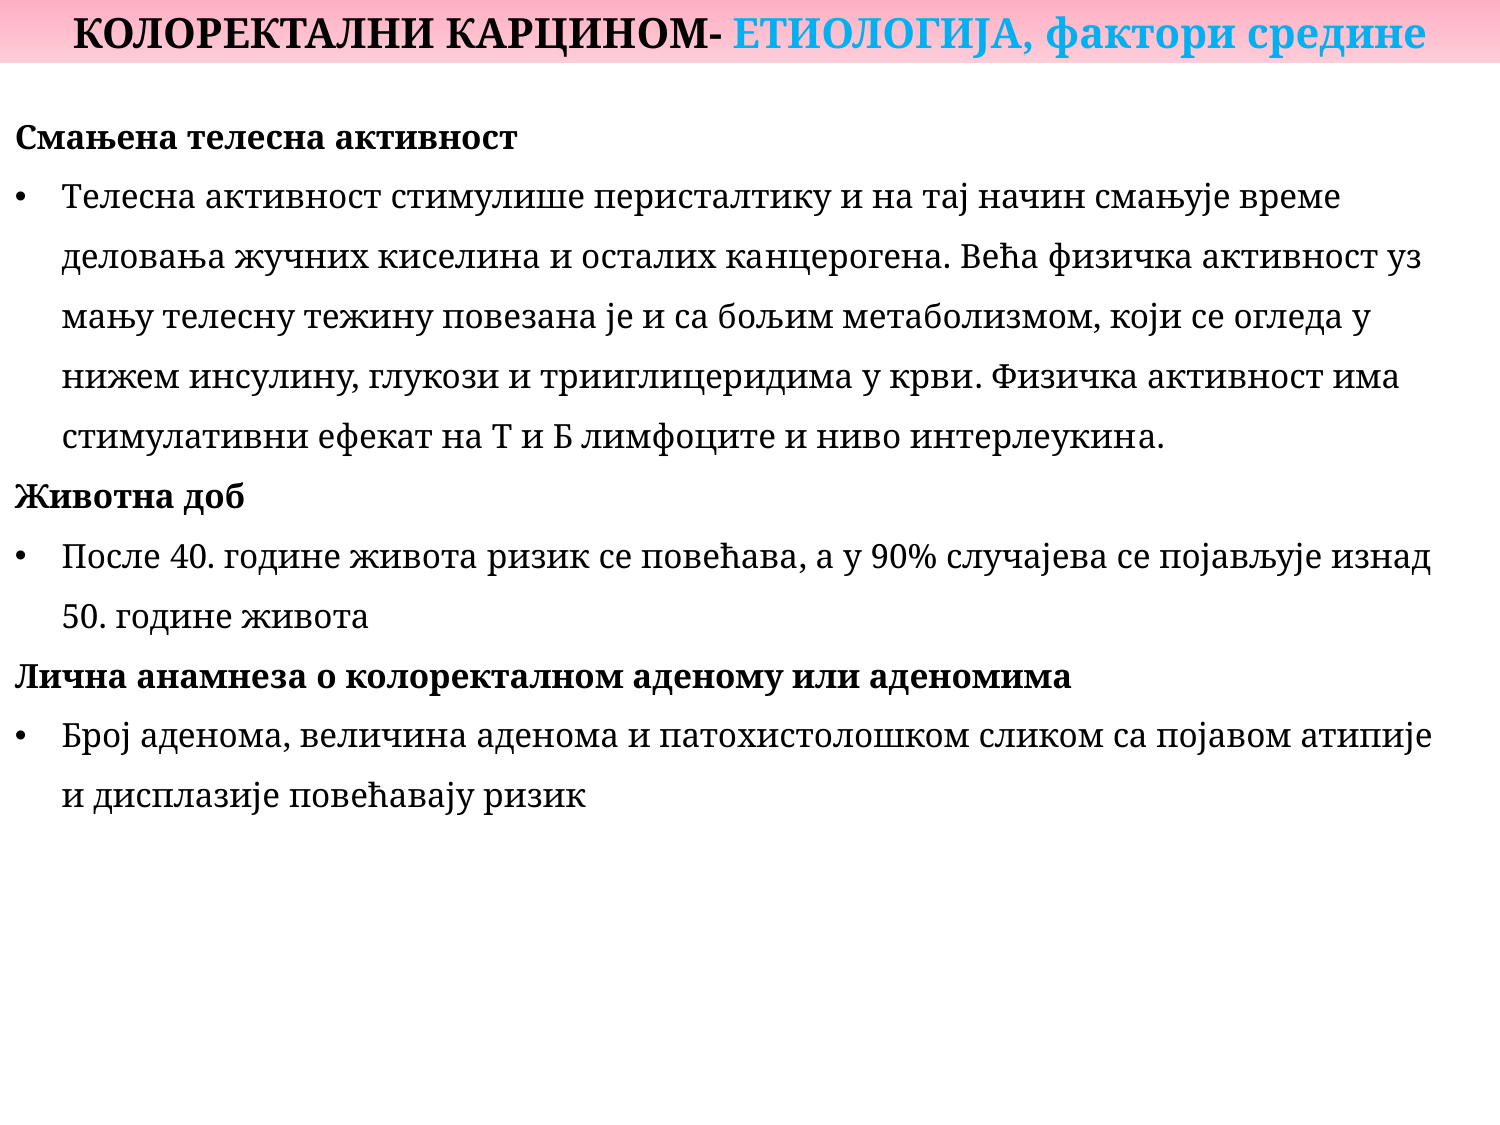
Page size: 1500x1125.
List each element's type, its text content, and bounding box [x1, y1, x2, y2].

text_box Смањена телесна активност Телесна активност стимулише перисталтику и на тај начин смањује време деловања жучних киселина и осталих канцерогена. Већа физичка активност уз мању телесну тежину повезана је и са бољим метаболизмом, који се огледа у нижем инсулину, глукози и трииглицеридима у крви. Физичка активност има стимулативни ефекат на Т и Б лимфоците и ниво интерлеукина. Животна доб После 40. године живота ризик се повећава, а у 90% случајева се појављује изнад 50. године живота Лична анамнеза о колоректалном аденому или аденомима Број аденома, величина аденома и патохистолошком сликом са појавом атипије и дисплазије повећавају ризик [0, 63, 1475, 897]
text_box КОЛОРЕКТАЛНИ КАРЦИНОМ- ЕТИОЛОГИЈА, фактори средине [0, 0, 1500, 63]
